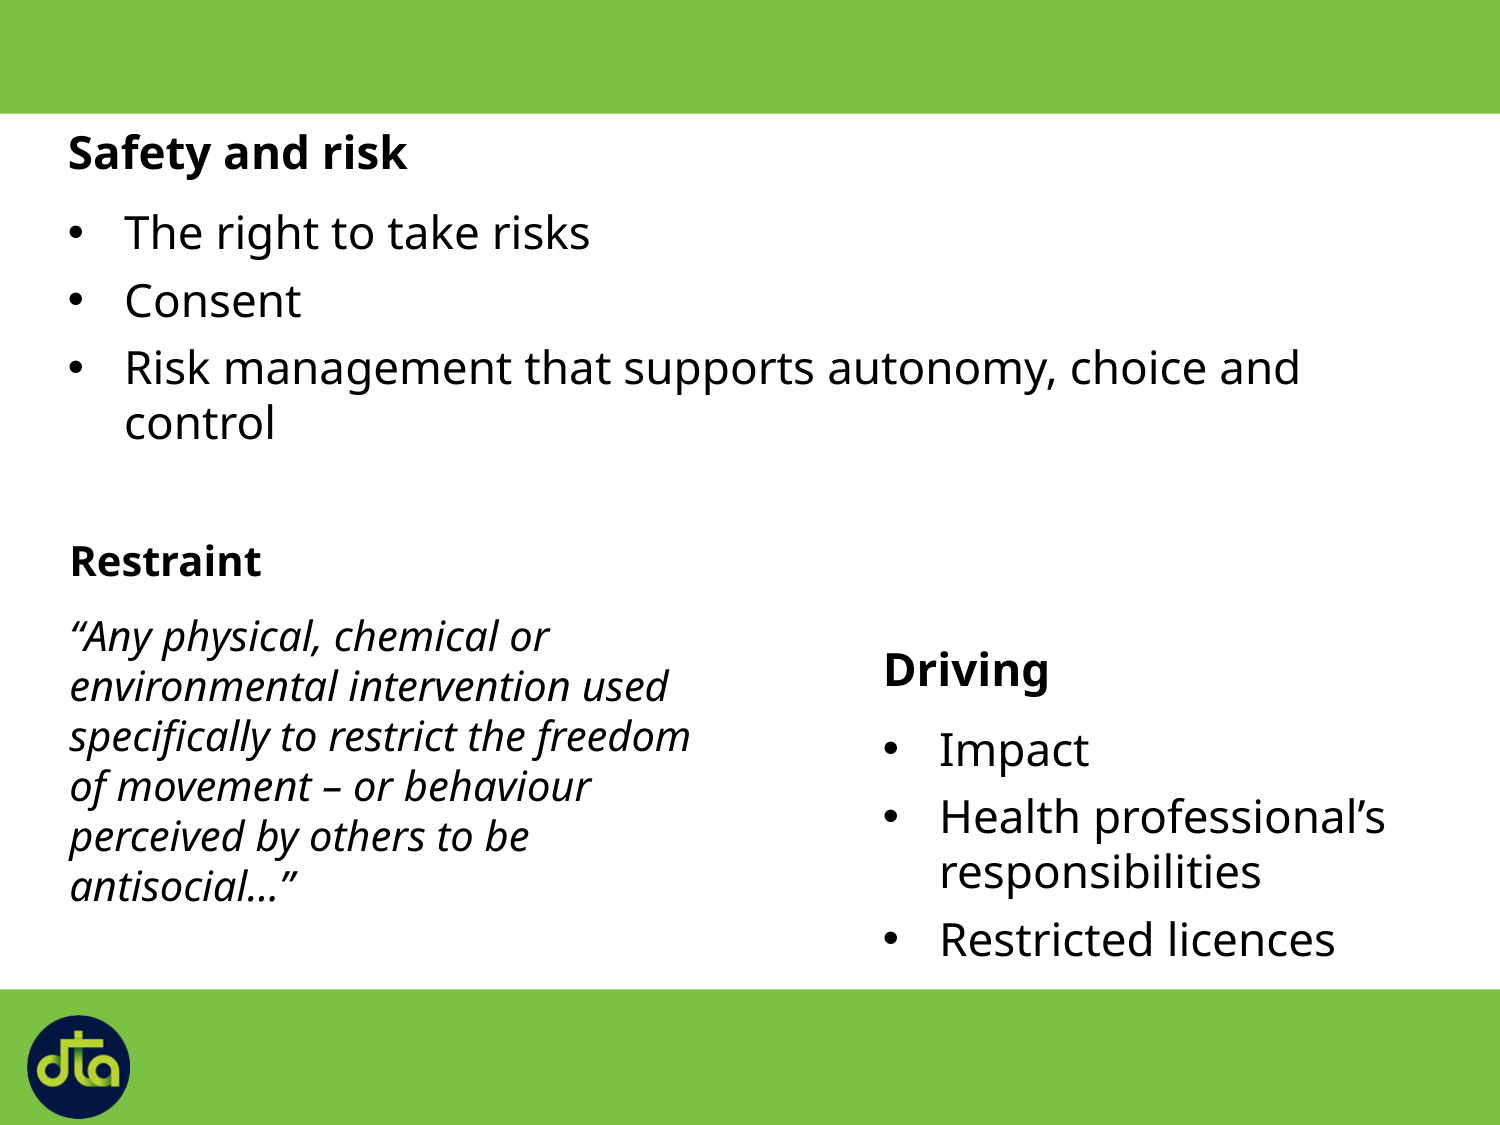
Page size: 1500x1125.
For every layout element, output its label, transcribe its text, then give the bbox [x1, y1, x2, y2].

text_box Restraint “Any physical, chemical or environmental intervention used specifically to restrict the freedom of movement – or behaviour perceived by others to be antisocial…” [54, 527, 728, 941]
picture [27, 1015, 131, 1120]
text_box Driving Impact Health professional’s responsibilities Restricted licences [868, 633, 1447, 991]
text_box Safety and risk The right to take risks Consent Risk management that supports autonomy, choice and control [53, 116, 1447, 452]
